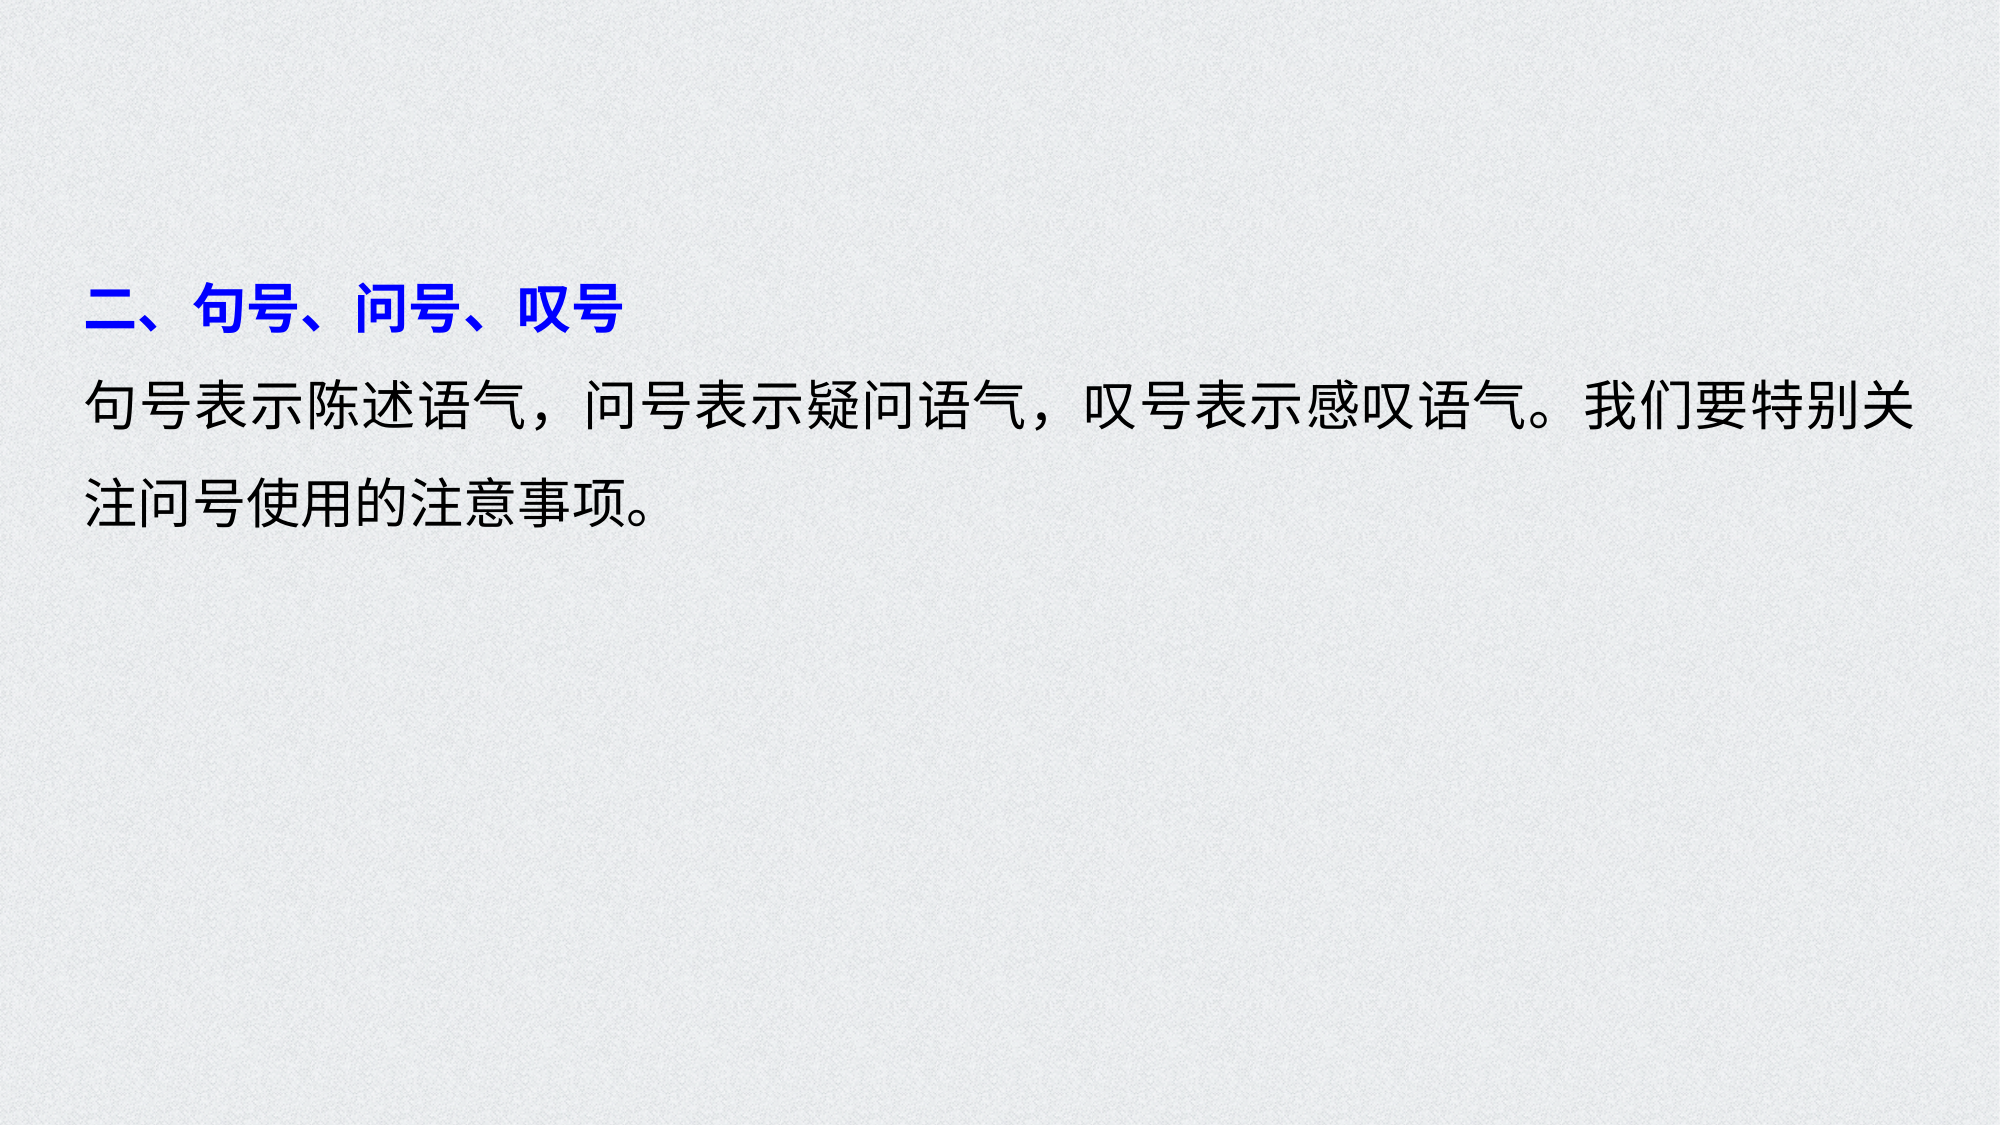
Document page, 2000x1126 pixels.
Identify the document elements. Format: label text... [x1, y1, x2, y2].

picture [0, 0, 2000, 1125]
text_box 二、句号、问号、叹号 句号表示陈述语气，问号表示疑问语气，叹号表示感叹语气。我们要特别关注问号使用的注意事项。 [63, 231, 1936, 545]
